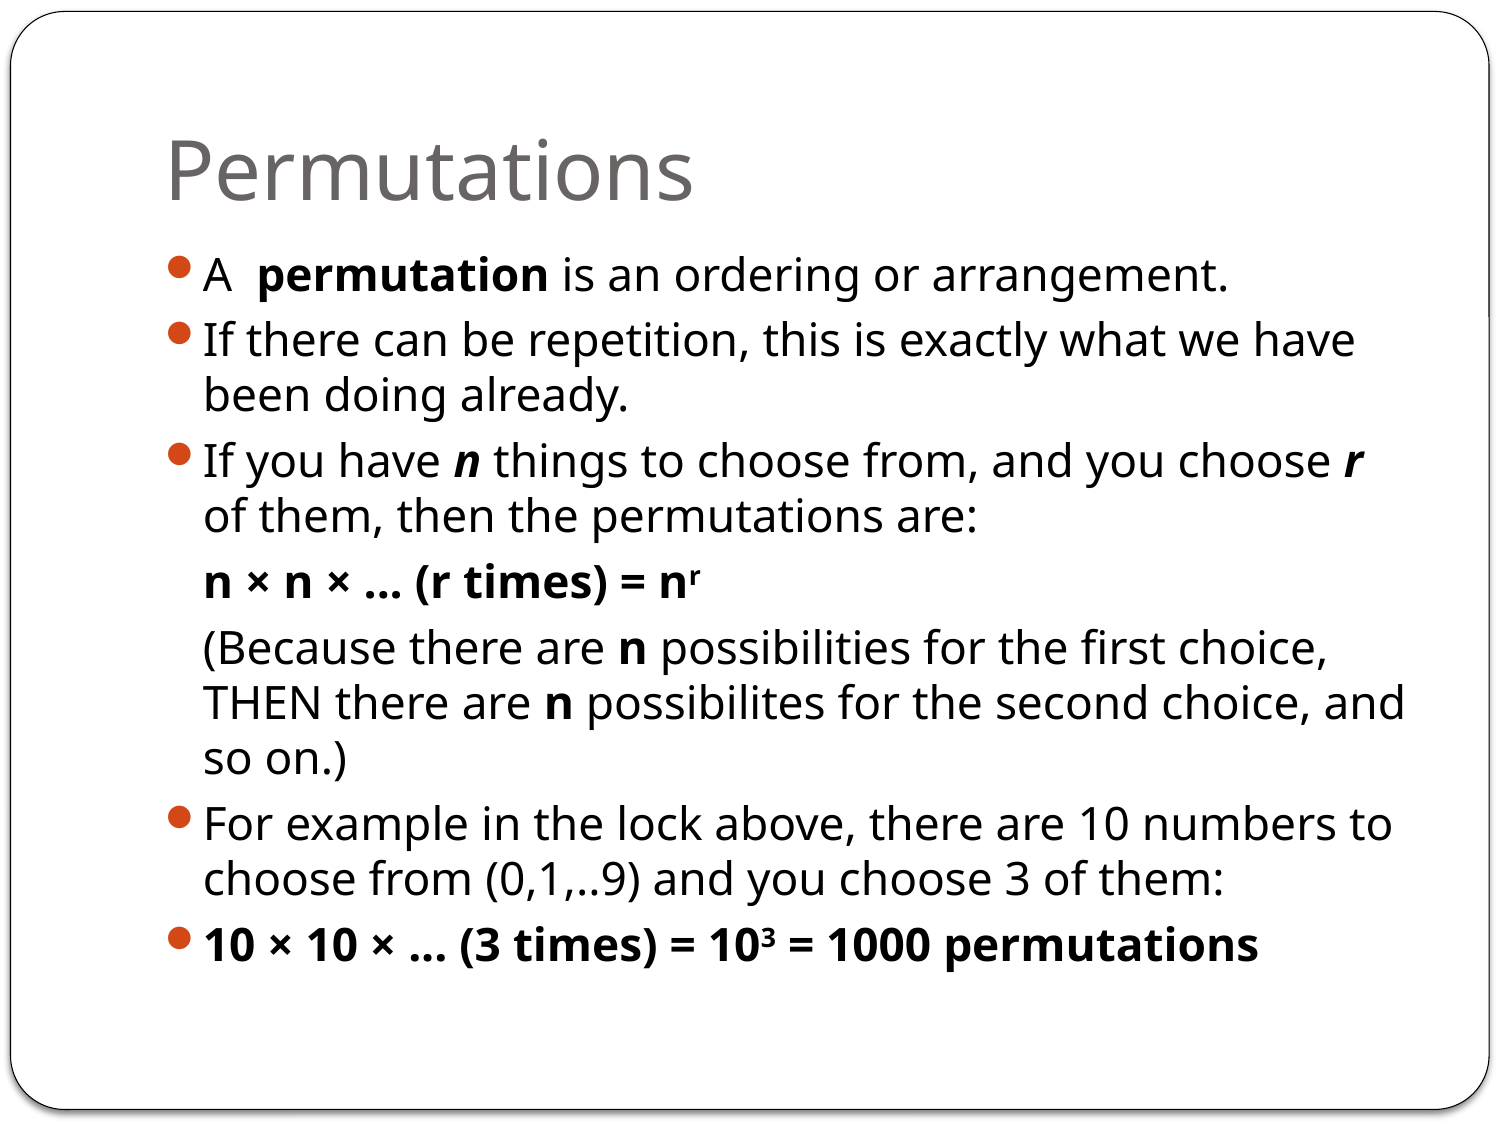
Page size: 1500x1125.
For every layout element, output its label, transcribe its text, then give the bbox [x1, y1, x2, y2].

title Permutations [150, 45, 1425, 233]
list A permutation is an ordering or arrangement. If there can be repetition, this is exactly what we have been doing already. If you have n things to choose from, and you choose r of them, then the permutations are: n × n × ... (r times) = nr (Because there are n possibilities for the first choice, THEN there are n possibilites for the second choice, and so on.) For example in the lock above, there are 10 numbers to choose from (0,1,..9) and you choose 3 of them: 10 × 10 × ... (3 times) = 103 = 1000 permutations [150, 237, 1425, 988]
